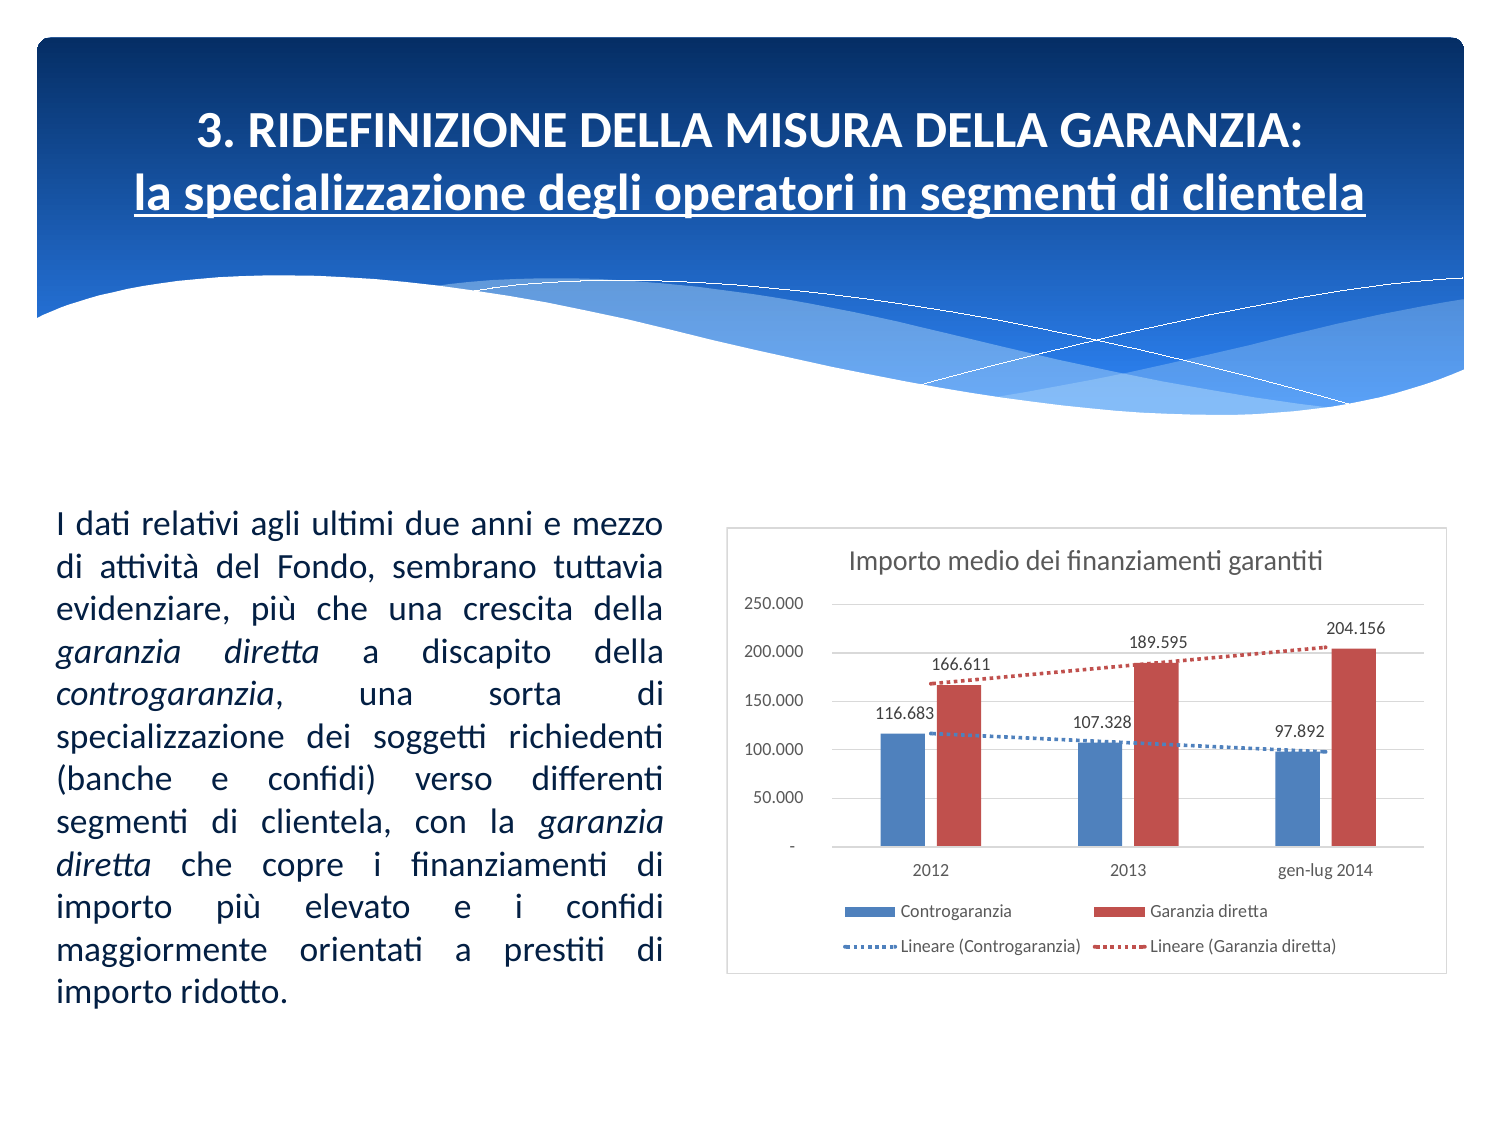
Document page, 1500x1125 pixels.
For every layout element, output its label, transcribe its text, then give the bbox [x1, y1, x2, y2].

text_box I dati relativi agli ultimi due anni e mezzo di attività del Fondo, sembrano tuttavia evidenziare, più che una crescita della garanzia diretta a discapito della controgaranzia, una sorta di specializzazione dei soggetti richiedenti (banche e confidi) verso differenti segmenti di clientela, con la garanzia diretta che copre i finanziamenti di importo più elevato e i confidi maggiormente orientati a prestiti di importo ridotto. [41, 492, 680, 1018]
title 3. RIDEFINIZIONE DELLA MISURA DELLA GARANZIA: la specializzazione degli operatori in segmenti di clientela [75, 55, 1425, 261]
picture [726, 526, 1448, 975]
